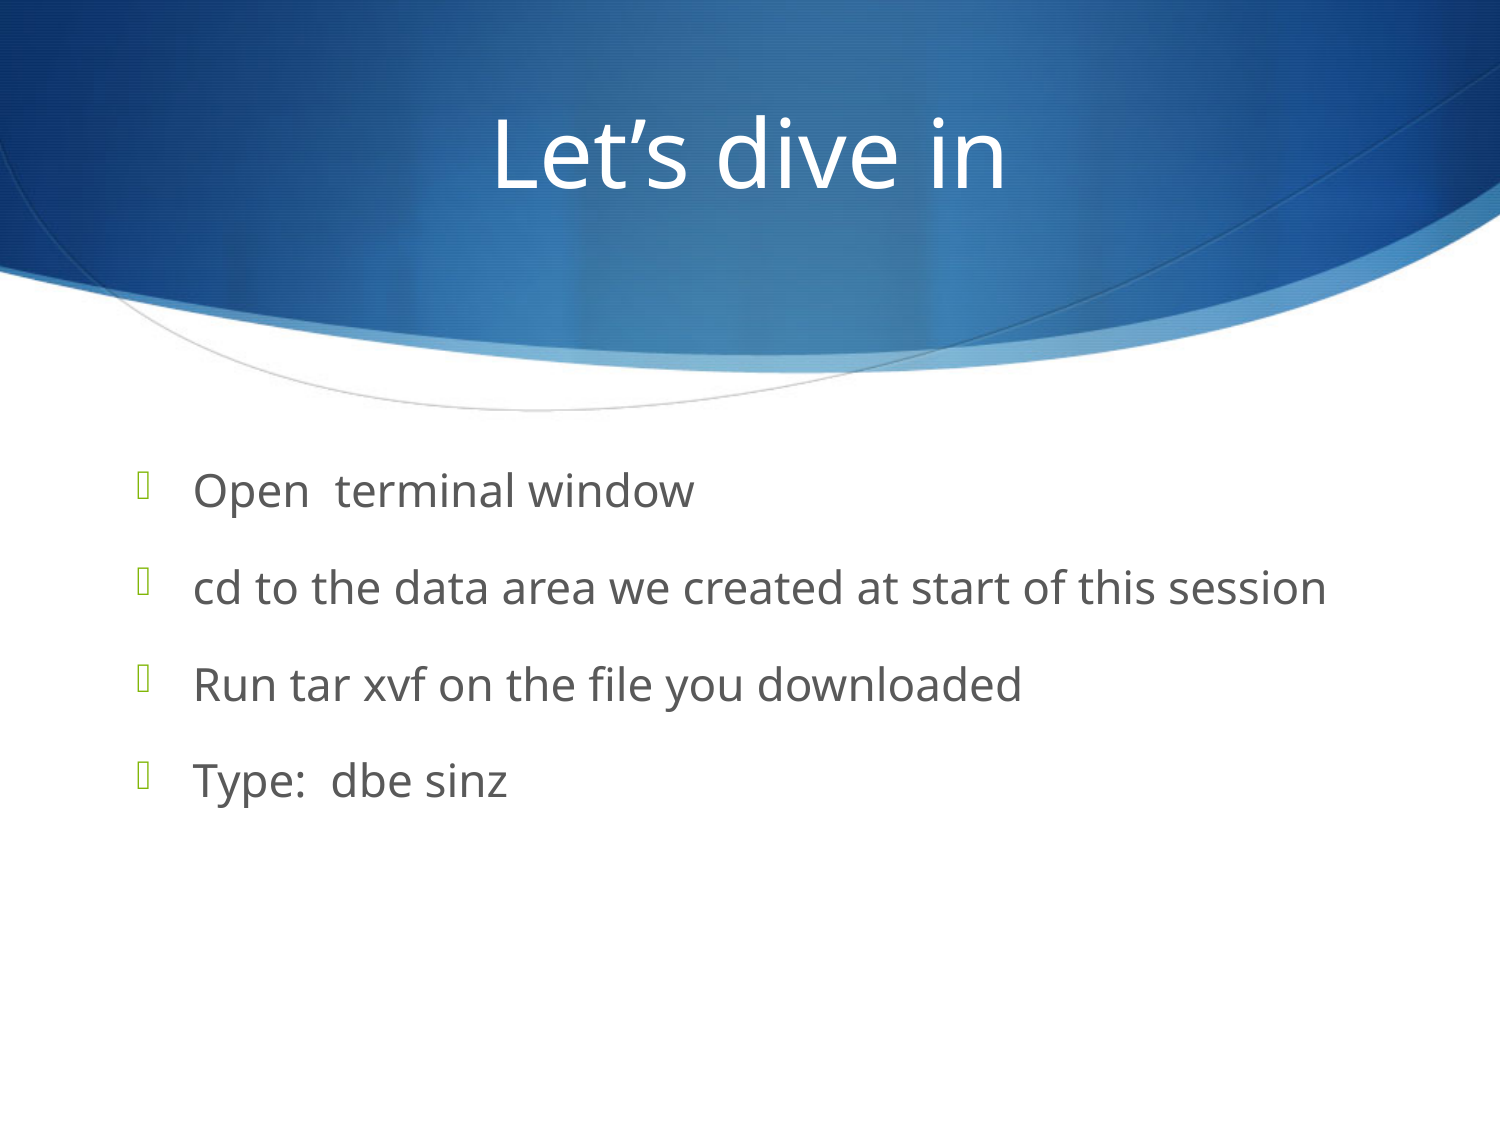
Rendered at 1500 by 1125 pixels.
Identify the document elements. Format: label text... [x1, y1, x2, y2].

list Open terminal window cd to the data area we created at start of this session Run tar xvf on the file you downloaded Type: dbe sinz [121, 454, 1379, 991]
picture [0, 0, 1500, 1125]
title Let’s dive in [75, 56, 1425, 245]
